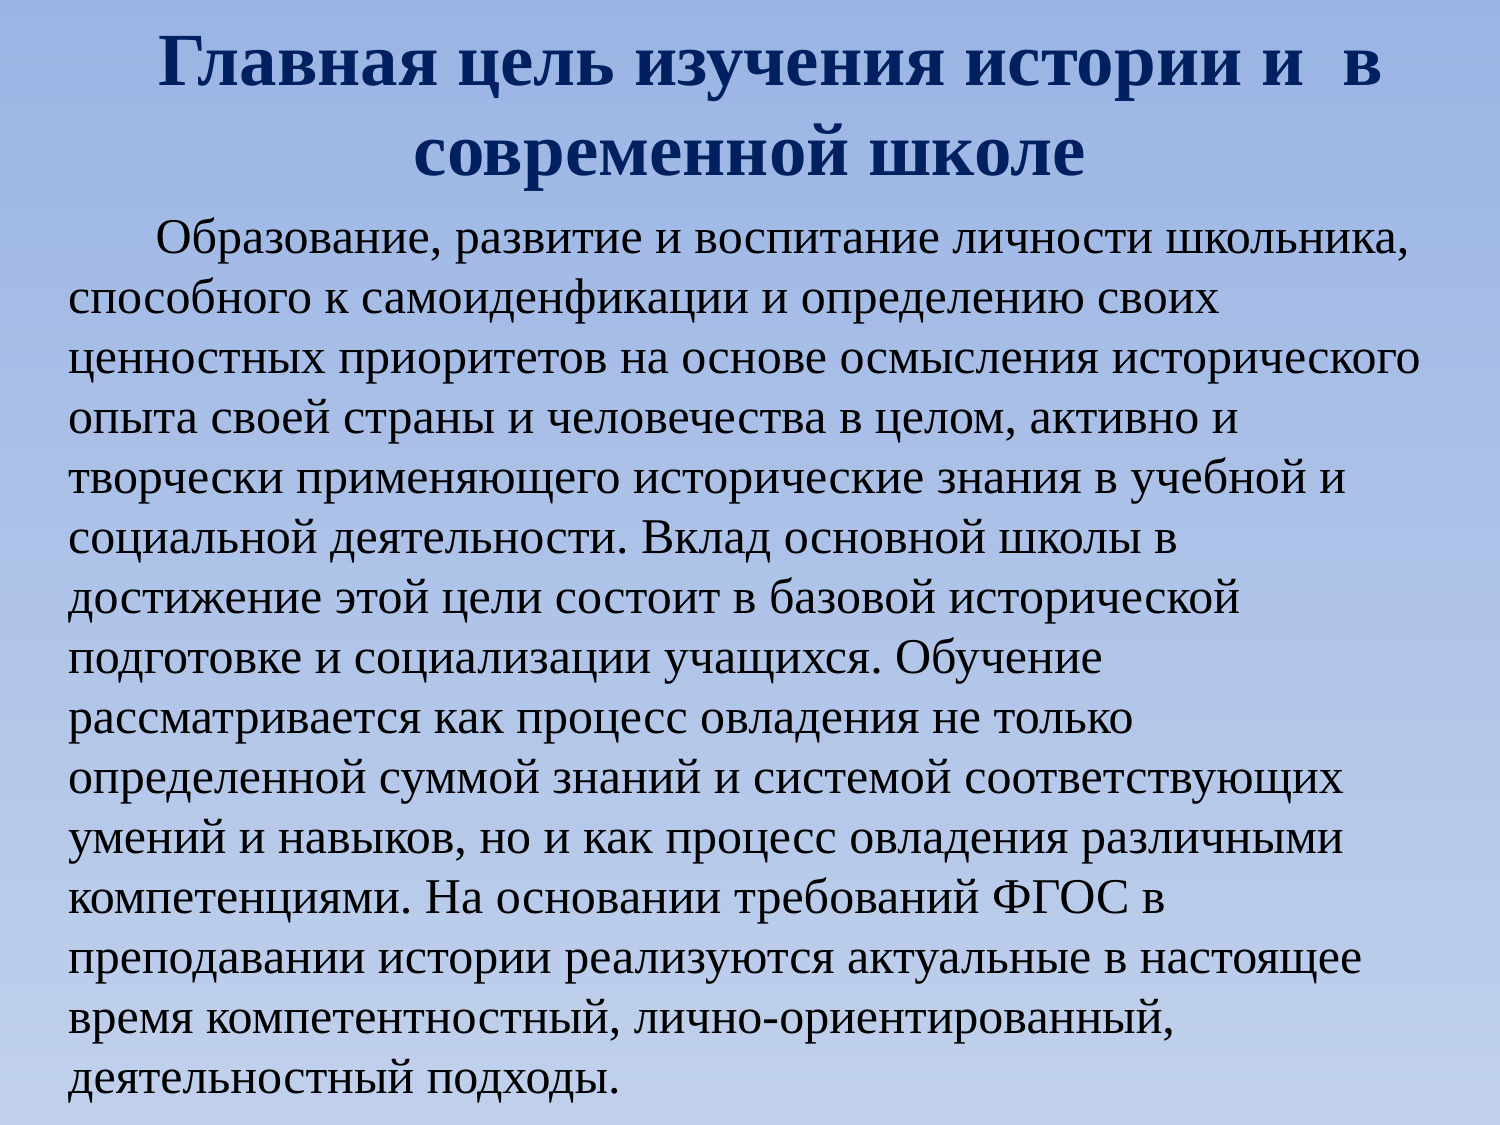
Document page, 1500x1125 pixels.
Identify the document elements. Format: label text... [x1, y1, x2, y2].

list Образование, развитие и воспитание личности школьника, способного к самоиденфикации и определению своих ценностных приоритетов на основе осмысления исторического опыта своей страны и человечества в целом, активно и творчески применяющего исторические знания в учебной и социальной деятельности. Вклад основной школы в достижение этой цели состоит в базовой исторической подготовке и социализации учащихся. Обучение рассматривается как процесс овладения не только определенной суммой знаний и системой соответствующих умений и навыков, но и как процесс овладения различными компетенциями. На основании требований ФГОС в преподавании истории реализуются актуальные в настоящее время компетентностный, лично-ориентированный, деятельностный подходы. [53, 196, 1459, 1005]
title Главная цель изучения истории и в современной школе [75, 0, 1425, 196]
